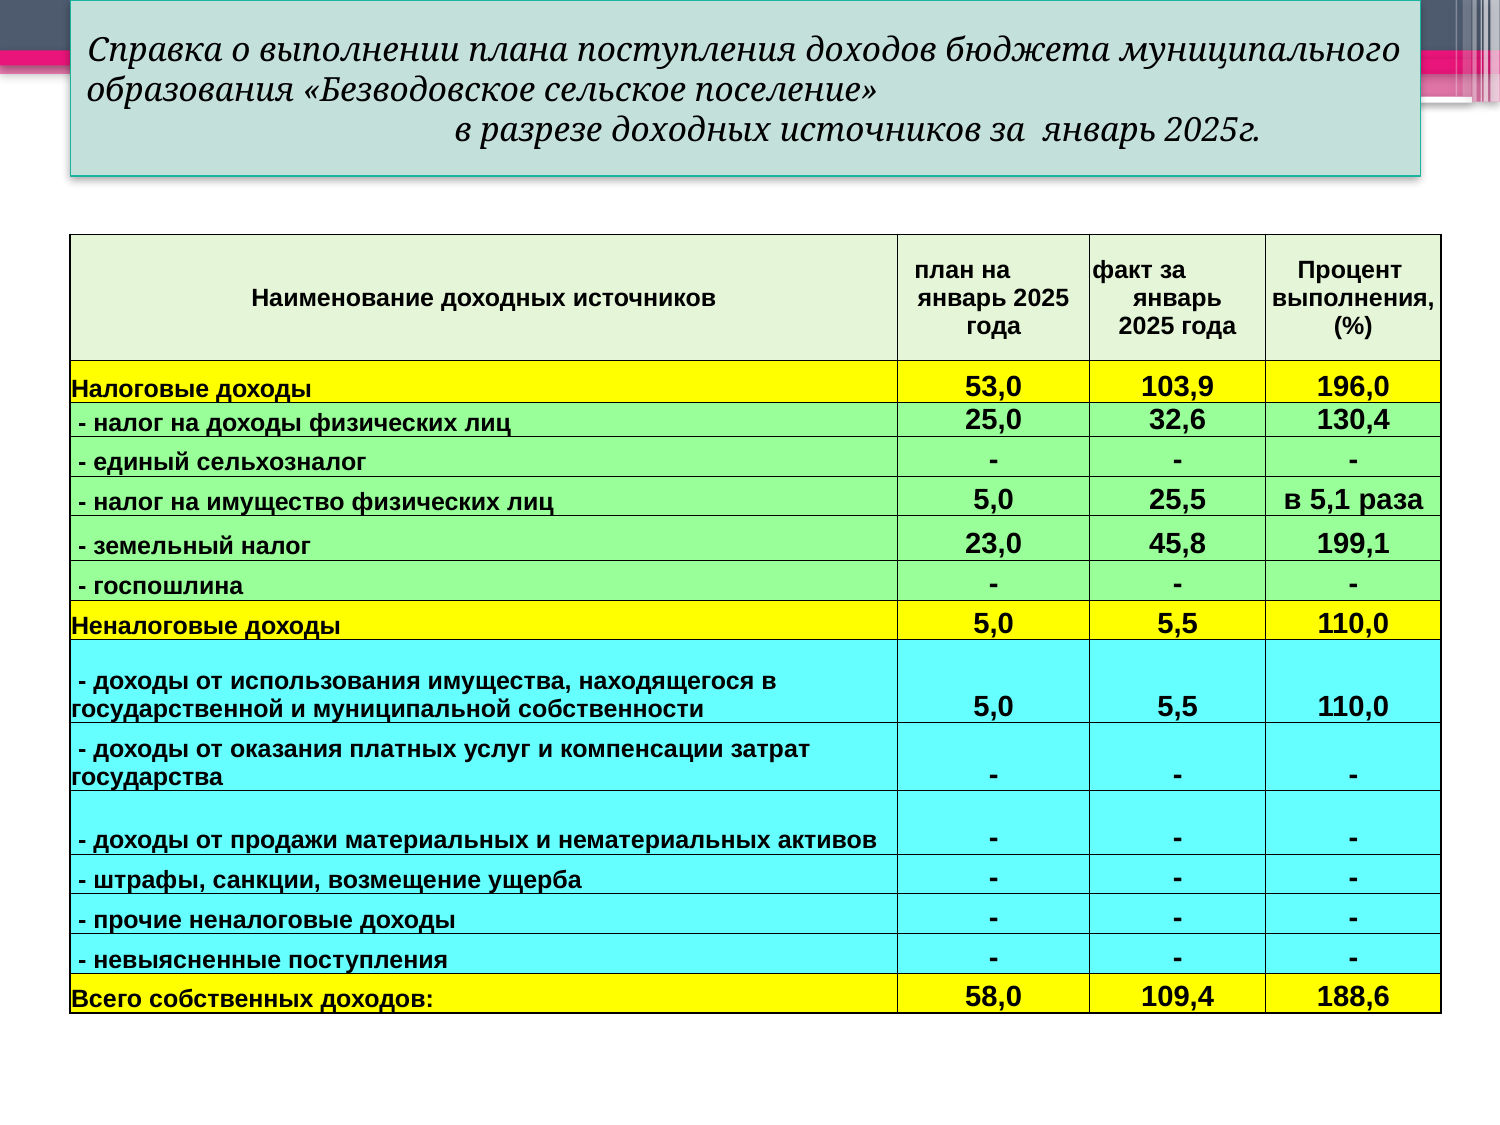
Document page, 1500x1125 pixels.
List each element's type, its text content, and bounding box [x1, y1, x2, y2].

table_cell Всего собственных доходов: [71, 974, 897, 1012]
table_cell - налог на доходы физических лиц [71, 403, 897, 436]
table_cell - [1090, 561, 1265, 600]
table_cell 103,9 [1090, 361, 1265, 402]
table_header Наименование доходных источников [71, 235, 897, 360]
table_cell в 5,1 раза [1266, 477, 1440, 515]
table_cell 25,0 [898, 403, 1089, 436]
table_cell - штрафы, санкции, возмещение ущерба [71, 855, 897, 893]
table_cell - доходы от использования имущества, находящегося в государственной и муниципальной собственности [71, 640, 897, 722]
table_cell Неналоговые доходы [71, 601, 897, 639]
table_cell - [1266, 894, 1440, 933]
table_cell - [1266, 723, 1440, 790]
table_cell - земельный налог [71, 516, 897, 560]
table_header факт за январь 2025 года [1090, 235, 1265, 360]
table_cell 58,0 [898, 974, 1089, 1012]
table_cell 53,0 [898, 361, 1089, 402]
table_cell 110,0 [1266, 601, 1440, 639]
table_cell - [1090, 723, 1265, 790]
table_cell - [1090, 894, 1265, 933]
table_cell - [898, 561, 1089, 600]
table_cell - [1090, 791, 1265, 854]
table_cell - [1090, 934, 1265, 973]
table_cell - [898, 894, 1089, 933]
table_cell - госпошлина [71, 561, 897, 600]
table_cell - [1266, 561, 1440, 600]
title Справка о выполнении плана поступления доходов бюджета муниципального образования «Безводовское сельское поселение» в разрезе доходных источников за январь 2025г. [70, 0, 1421, 177]
table_cell - [898, 934, 1089, 973]
table_header план на январь 2025 года [898, 235, 1089, 360]
table_cell 188,6 [1266, 974, 1440, 1012]
table_header Процент выполнения, (%) [1266, 235, 1440, 360]
table_cell 5,5 [1090, 601, 1265, 639]
table_cell - налог на имущество физических лиц [71, 477, 897, 515]
table_cell - доходы от оказания платных услуг и компенсации затрат государства [71, 723, 897, 790]
table_cell - [1266, 791, 1440, 854]
table_cell 32,6 [1090, 403, 1265, 436]
table_cell - [1266, 855, 1440, 893]
table_cell - невыясненные поступления [71, 934, 897, 973]
table_cell - [898, 791, 1089, 854]
table_cell - [1266, 934, 1440, 973]
table_cell 45,8 [1090, 516, 1265, 560]
table_cell - [1090, 437, 1265, 476]
table_cell 199,1 [1266, 516, 1440, 560]
table_cell 5,0 [898, 640, 1089, 722]
table_cell - [1266, 437, 1440, 476]
table_cell 130,4 [1266, 403, 1440, 436]
table_cell - [898, 855, 1089, 893]
table_cell 5,5 [1090, 640, 1265, 722]
table_cell 25,5 [1090, 477, 1265, 515]
table_cell - [1090, 855, 1265, 893]
table_cell - [898, 437, 1089, 476]
table_cell 109,4 [1090, 974, 1265, 1012]
table_cell 5,0 [898, 477, 1089, 515]
table_cell - доходы от продажи материальных и нематериальных активов [71, 791, 897, 854]
table_cell - прочие неналоговые доходы [71, 894, 897, 933]
table_cell 5,0 [898, 601, 1089, 639]
table_cell 196,0 [1266, 361, 1440, 402]
table_cell 110,0 [1266, 640, 1440, 722]
table_cell - единый сельхозналог [71, 437, 897, 476]
table_cell Налоговые доходы [71, 361, 897, 402]
table_cell - [898, 723, 1089, 790]
table_cell 23,0 [898, 516, 1089, 560]
